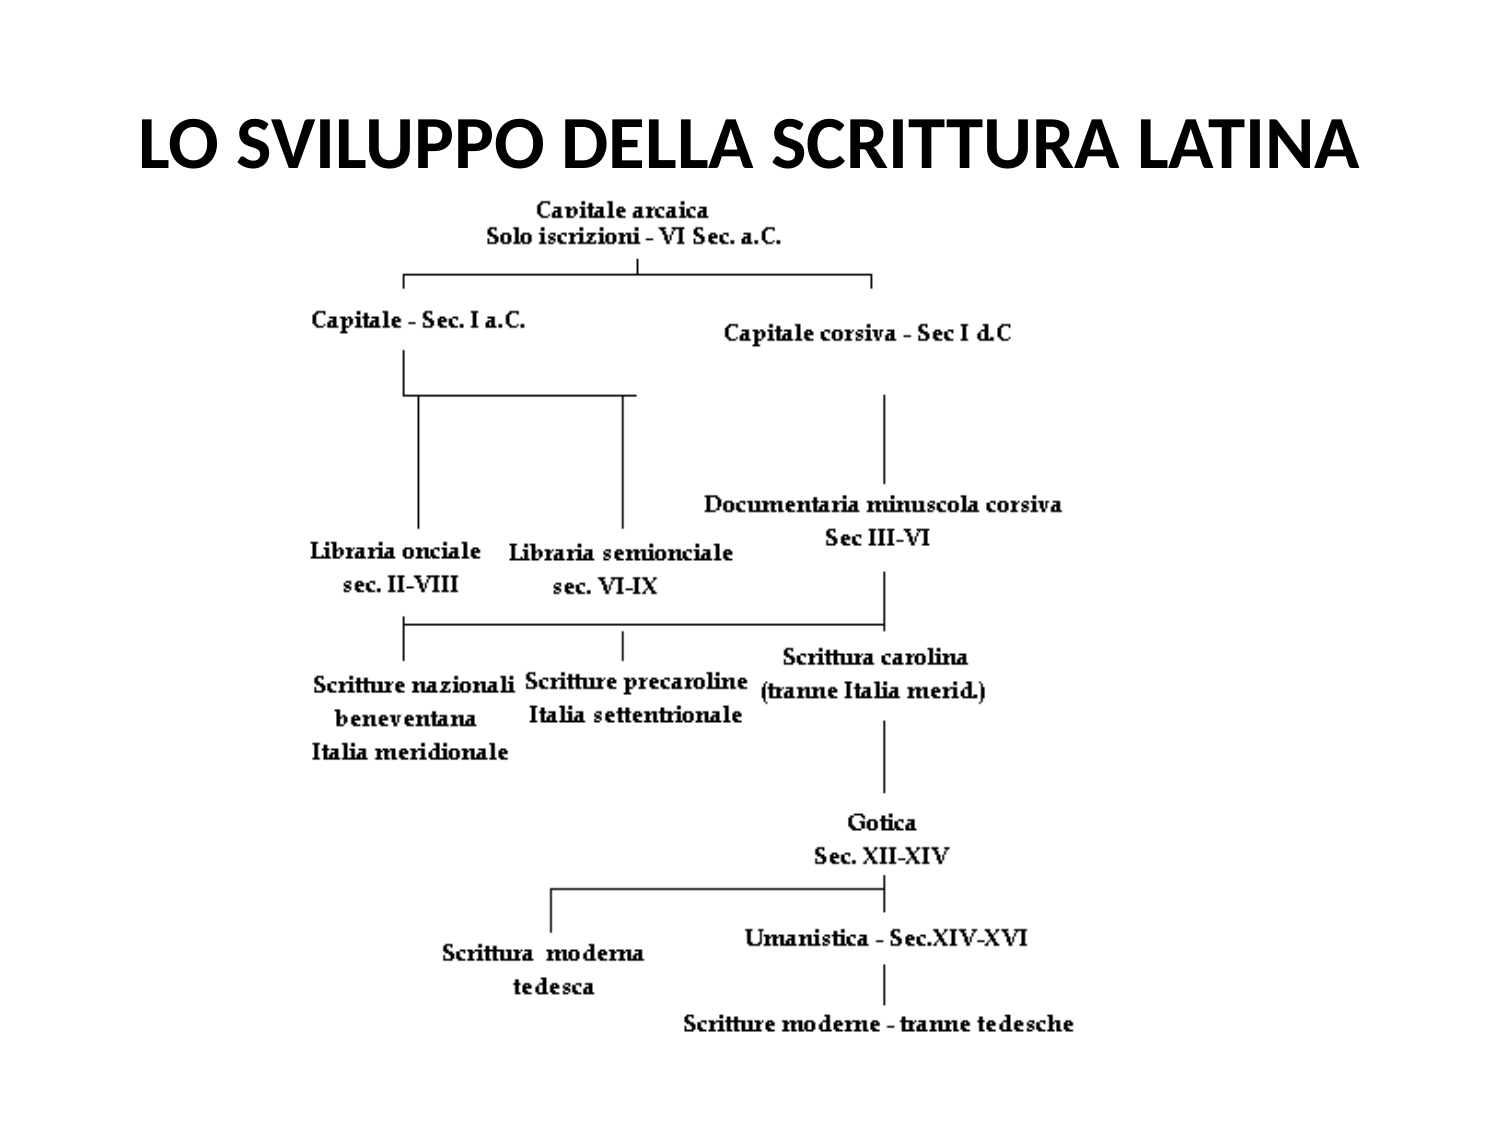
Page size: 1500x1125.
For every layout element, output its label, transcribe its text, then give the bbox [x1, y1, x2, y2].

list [288, 195, 1091, 1071]
title LO SVILUPPO DELLA SCRITTURA LATINA [75, 45, 1425, 233]
